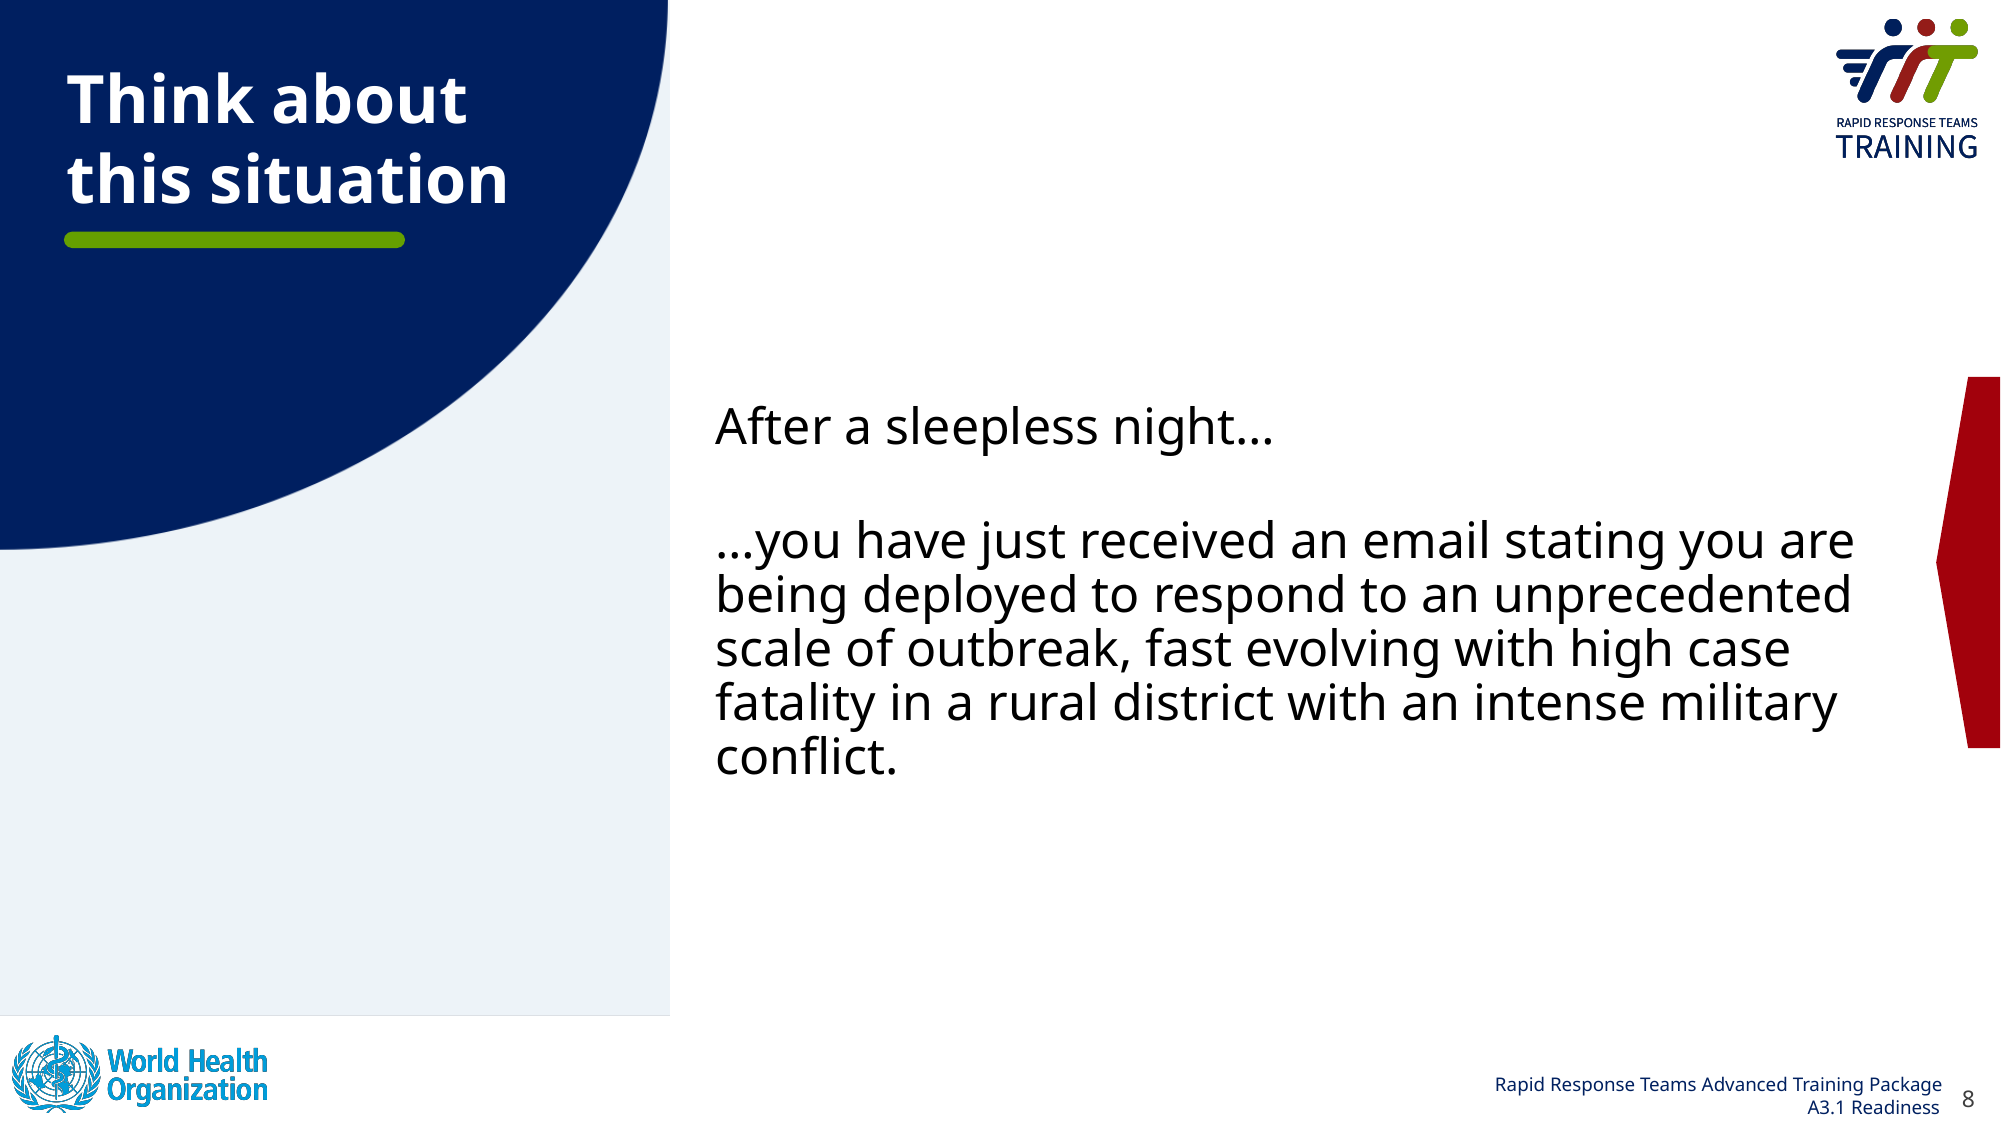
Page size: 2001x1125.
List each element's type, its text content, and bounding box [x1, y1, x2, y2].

picture [59, 1035, 267, 1113]
picture [24, 1054, 36, 1087]
picture [40, 1062, 47, 1070]
picture [30, 1083, 37, 1091]
text_box [63, 231, 406, 249]
picture [34, 1054, 43, 1078]
picture [12, 1083, 48, 1113]
picture [46, 1056, 54, 1062]
picture [0, 0, 670, 1017]
picture [50, 1108, 62, 1113]
picture [22, 1062, 26, 1077]
slide_number 8 [1882, 1049, 1916, 1092]
list After a sleepless night… …you have just received an email stating you are being deployed to respond to an unprecedented scale of outbreak, fast evolving with high case fatality in a rural district with an intense military conflict. [701, 138, 1937, 1049]
picture [71, 1053, 90, 1091]
picture [12, 1035, 54, 1068]
picture [1835, 19, 1978, 167]
text_box Think about this situation [59, 49, 560, 225]
picture [36, 1088, 78, 1105]
